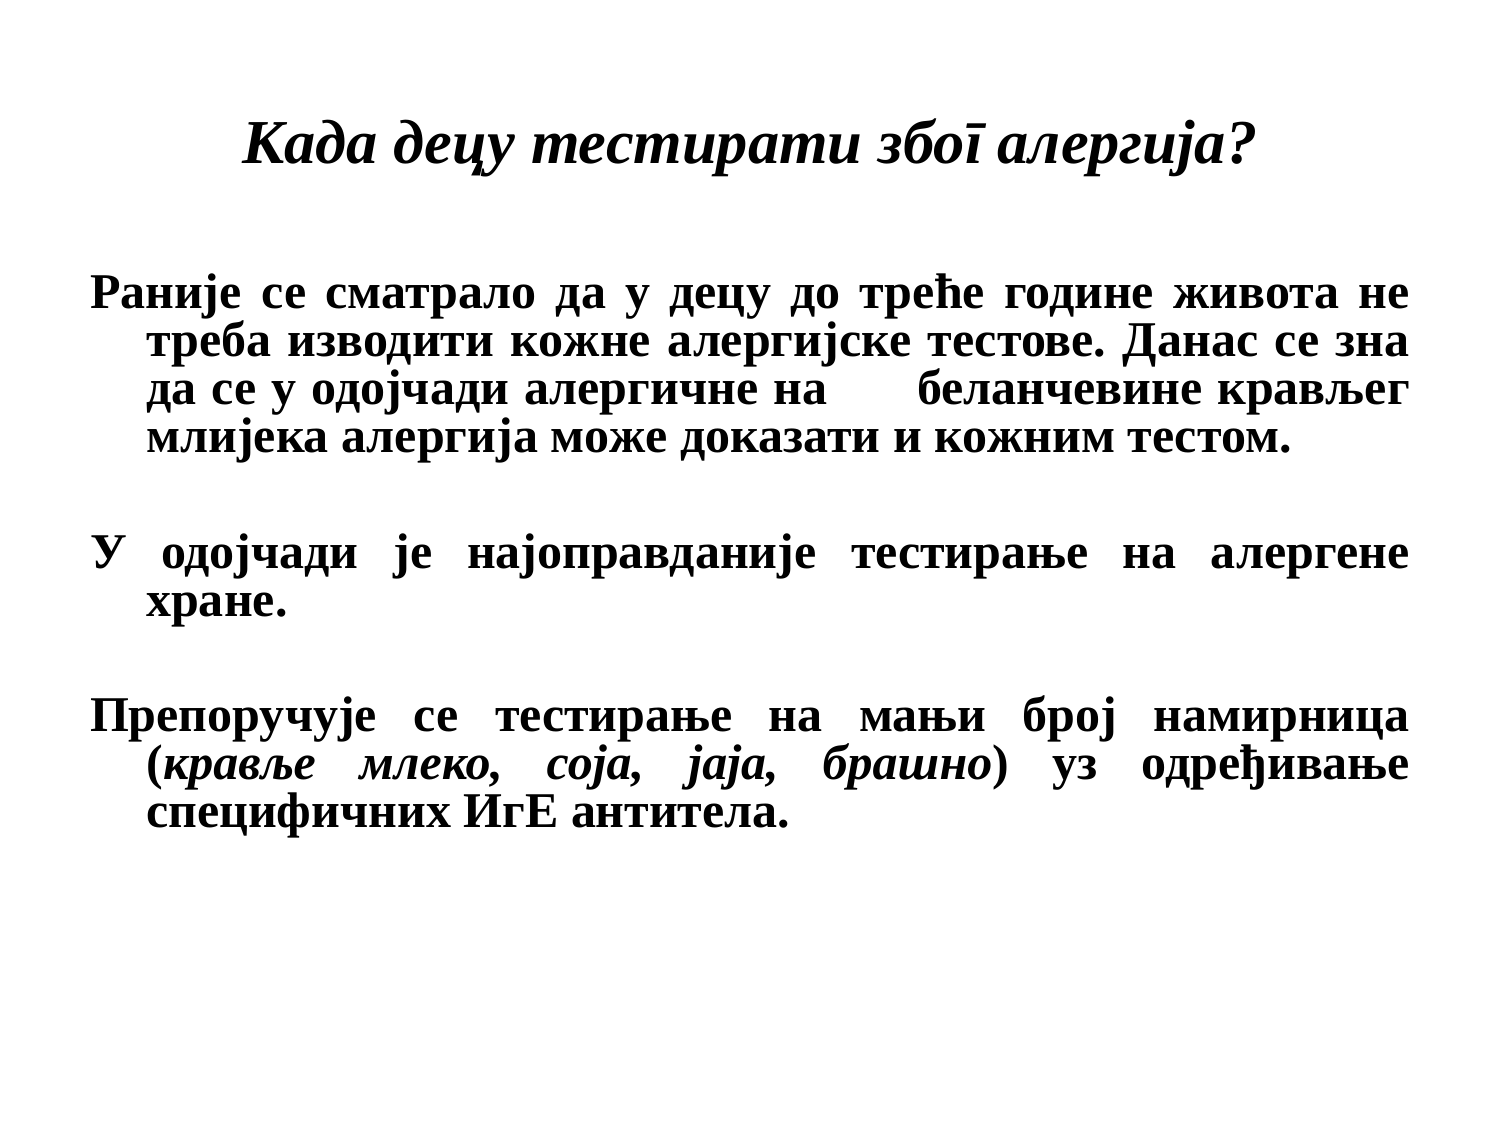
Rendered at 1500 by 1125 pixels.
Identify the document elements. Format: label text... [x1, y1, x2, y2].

list Раније се сматрало да у децу до треће године живота не треба изводити кожне алергијске тестове. Данас се зна да се у одојчади алергичне на беланчевине крављег млијека алергија може доказати и кожним тестом. У одојчади је најоправданије тестирање на алергене хране. Препоручује се тестирање на мањи број намирница (кравље млеко, соја, јаја, брашно) уз одређивање специфичних ИгЕ антитела. [75, 262, 1425, 1005]
title Када децу тестирати због алергија? [75, 45, 1425, 233]
